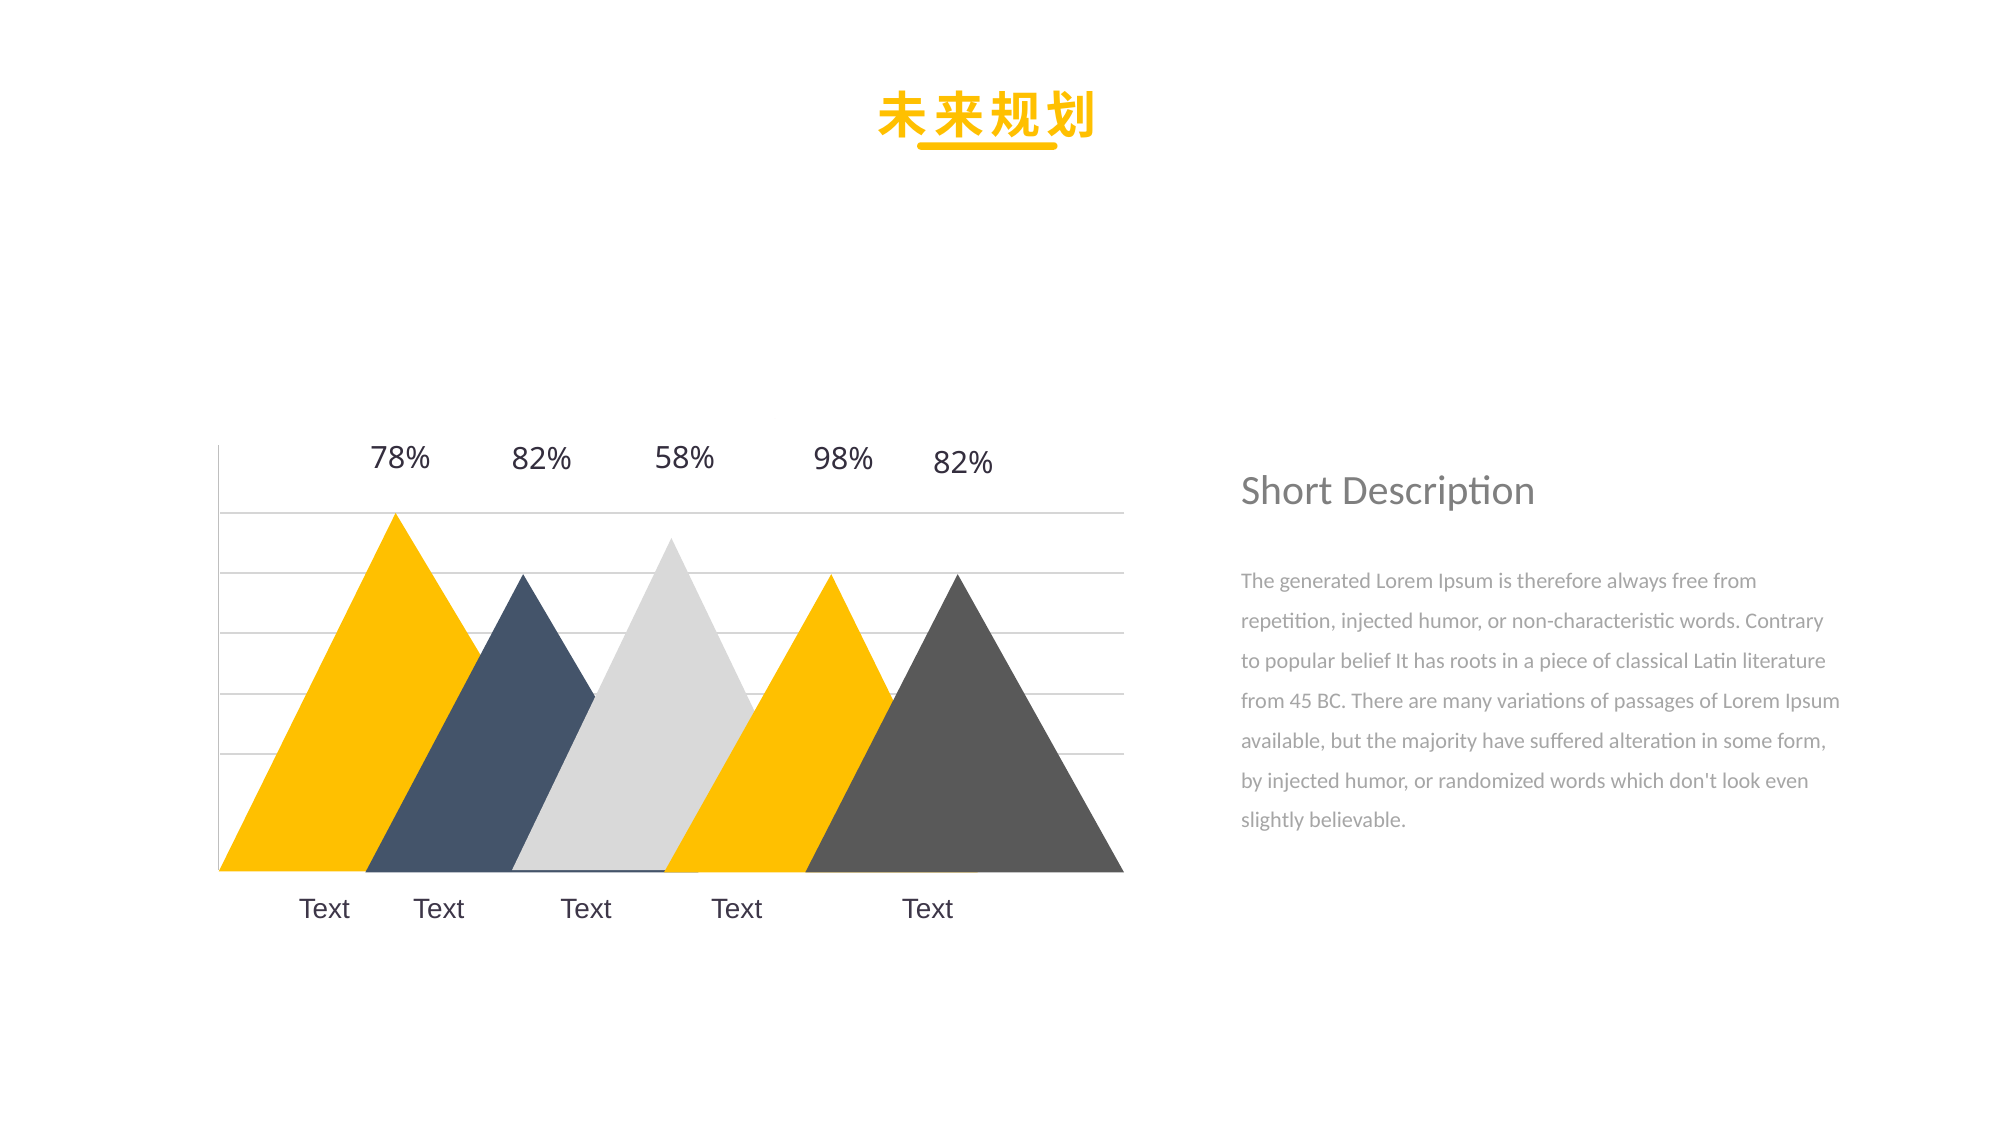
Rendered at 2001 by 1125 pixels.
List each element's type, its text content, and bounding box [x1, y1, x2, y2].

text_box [218, 418, 1125, 933]
text_box Short Description The generated Lorem Ipsum is therefore always free from repetition, injected humor, or non-characteristic words. Contrary to popular belief It has roots in a piece of classical Latin literature from 45 BC. There are many variations of passages of Lorem Ipsum available, but the majority have suffered alteration in some form, by injected humor, or randomized words which don't look even slightly believable. [1225, 430, 1867, 839]
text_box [786, 57, 1188, 150]
